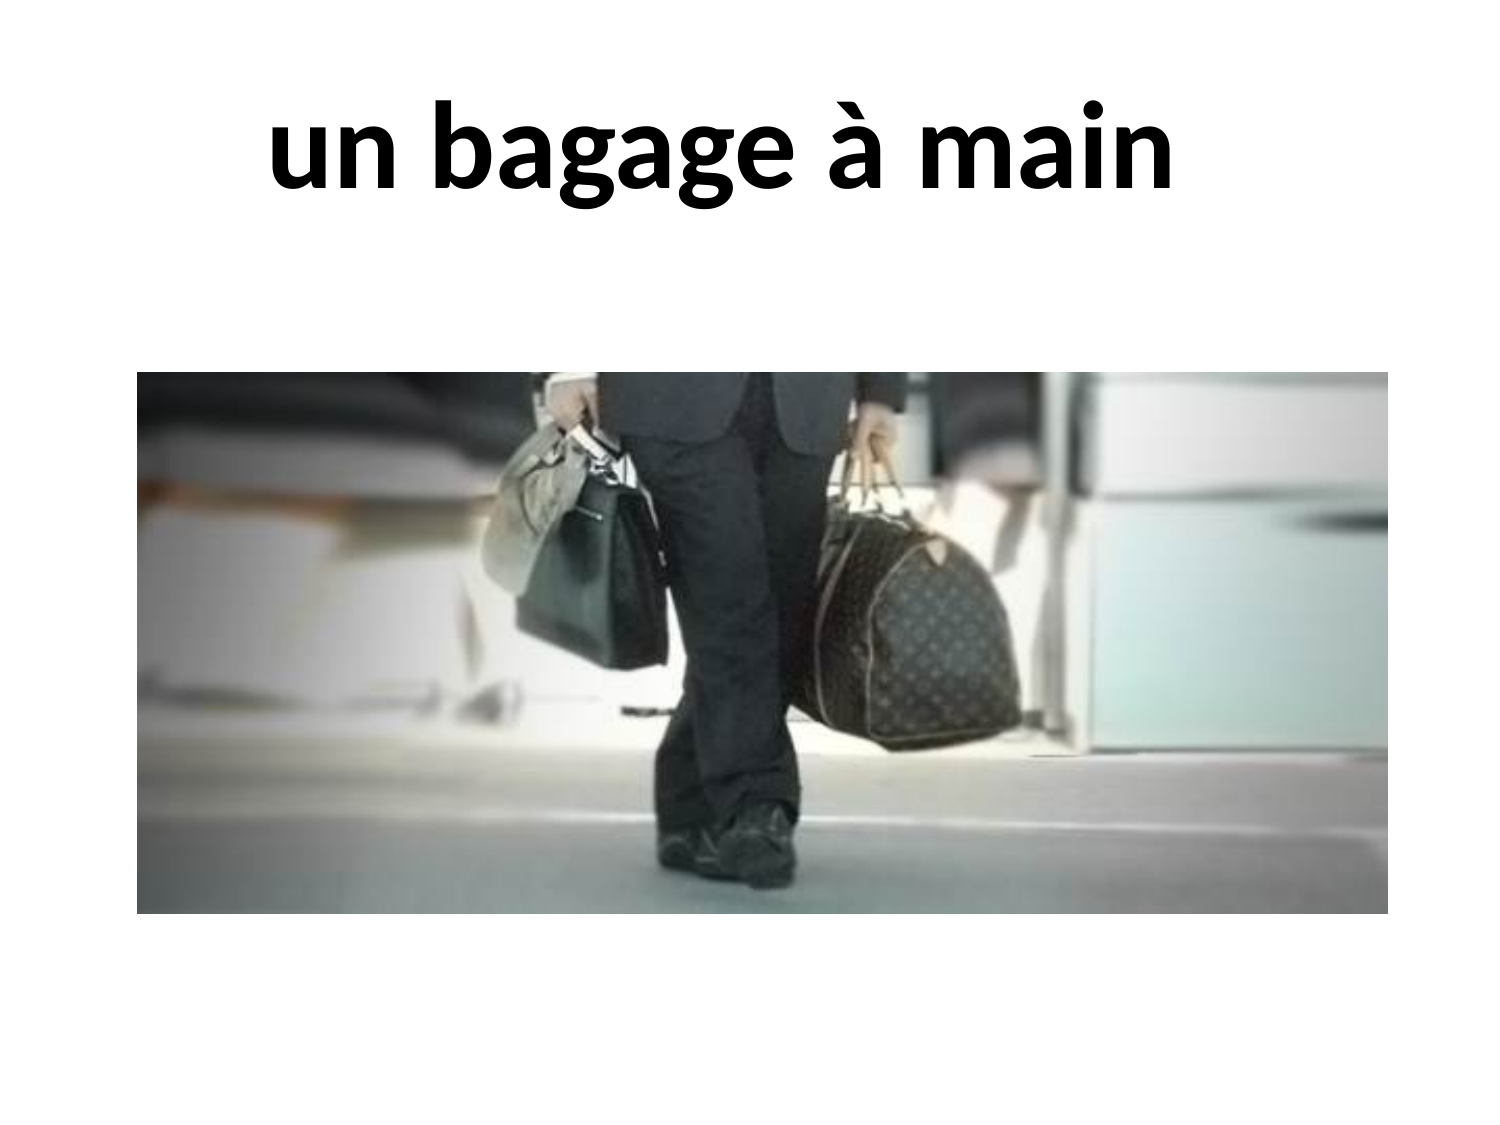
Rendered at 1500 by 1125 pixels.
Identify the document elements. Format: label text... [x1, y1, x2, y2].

picture [137, 372, 1388, 915]
title un bagage à main [75, 45, 1425, 233]
